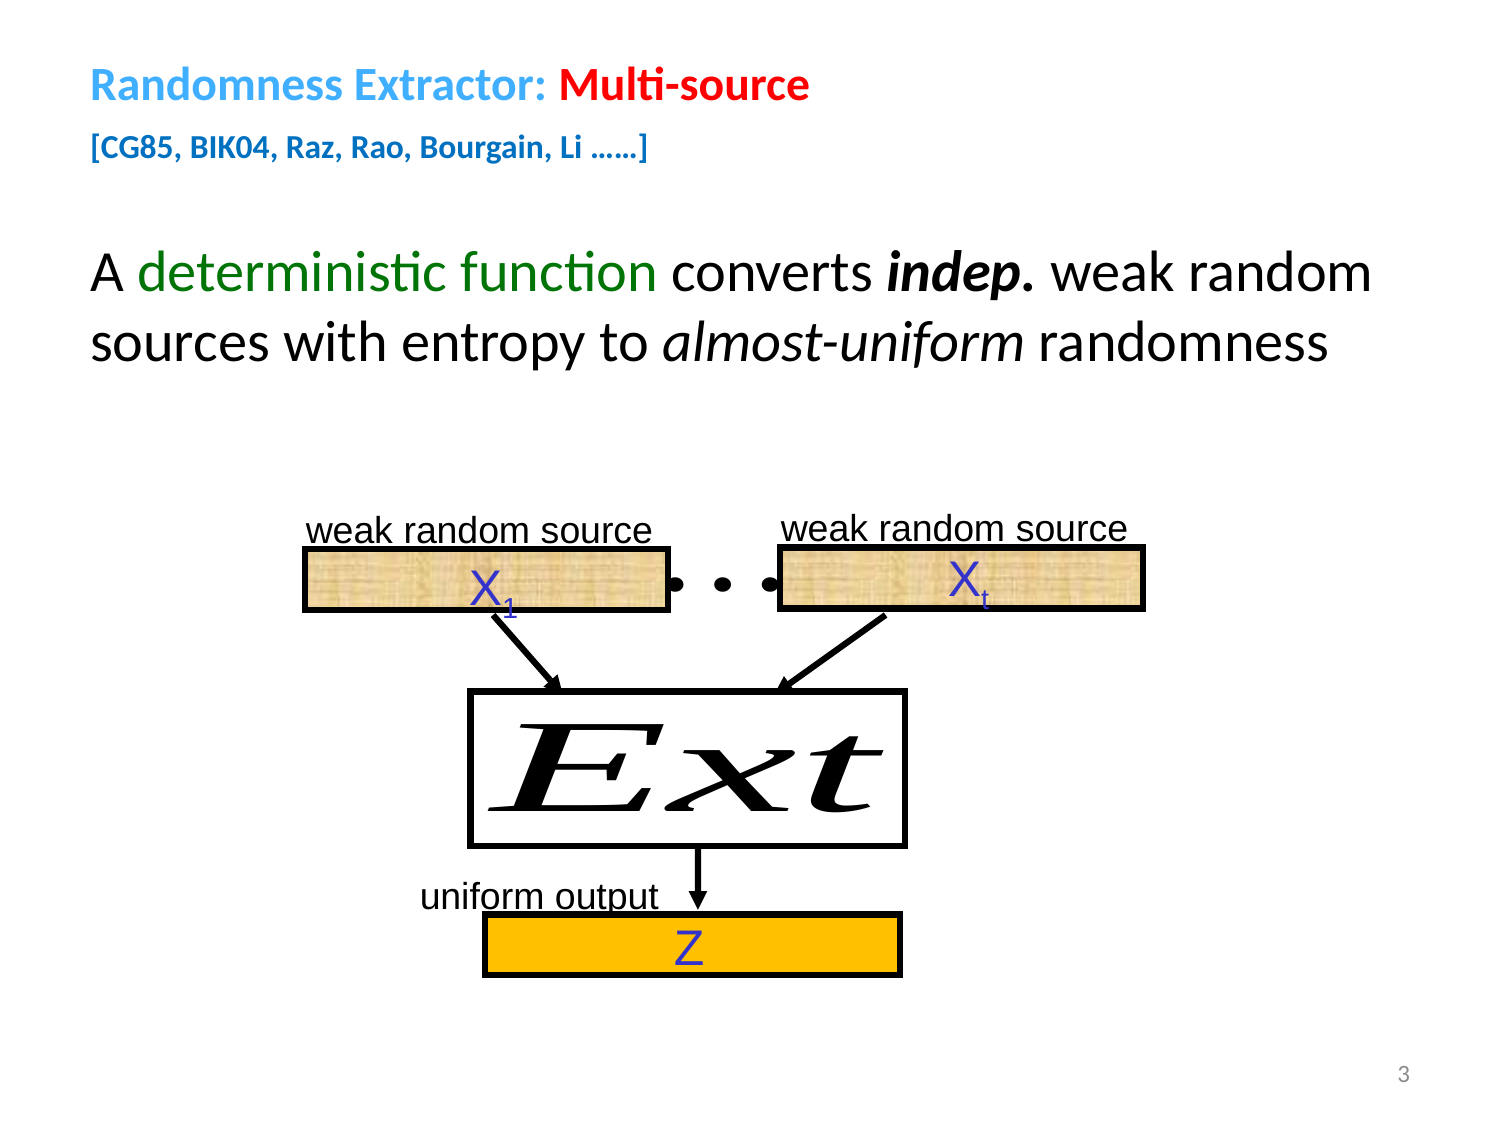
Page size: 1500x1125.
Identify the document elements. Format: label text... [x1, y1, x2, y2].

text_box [288, 483, 1146, 984]
list A deterministic function converts indep. weak random sources with entropy to almost-uniform randomness [75, 225, 1425, 392]
title Randomness Extractor: Multi-source [CG85, BIK04, Raz, Rao, Bourgain, Li ……] [75, 45, 1425, 176]
slide_number 3 [1074, 1042, 1425, 1103]
